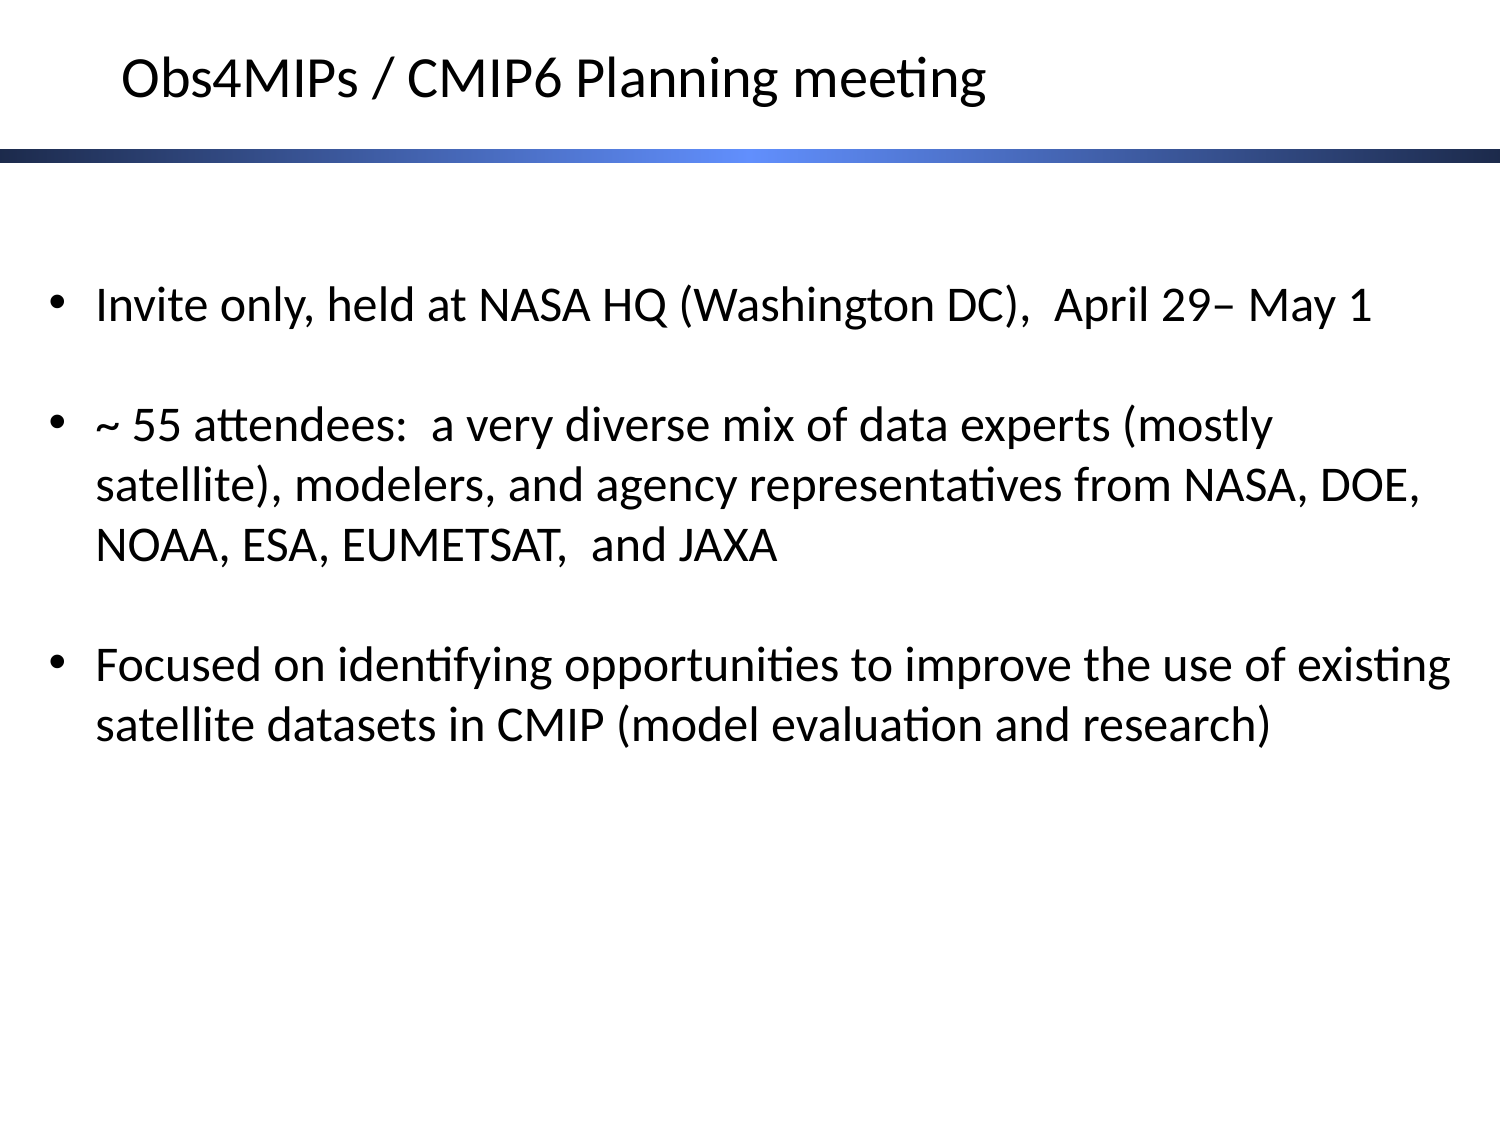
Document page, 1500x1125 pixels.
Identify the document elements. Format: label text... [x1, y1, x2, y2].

text_box Obs4MIPs / CMIP6 Planning meeting [17, 18, 1092, 117]
text_box Invite only, held at NASA HQ (Washington DC), April 29– May 1 ~ 55 attendees: a very diverse mix of data experts (mostly satellite), modelers, and agency representatives from NASA, DOE, NOAA, ESA, EUMETSAT, and JAXA Focused on identifying opportunities to improve the use of existing satellite datasets in CMIP (model evaluation and research) [33, 263, 1471, 969]
